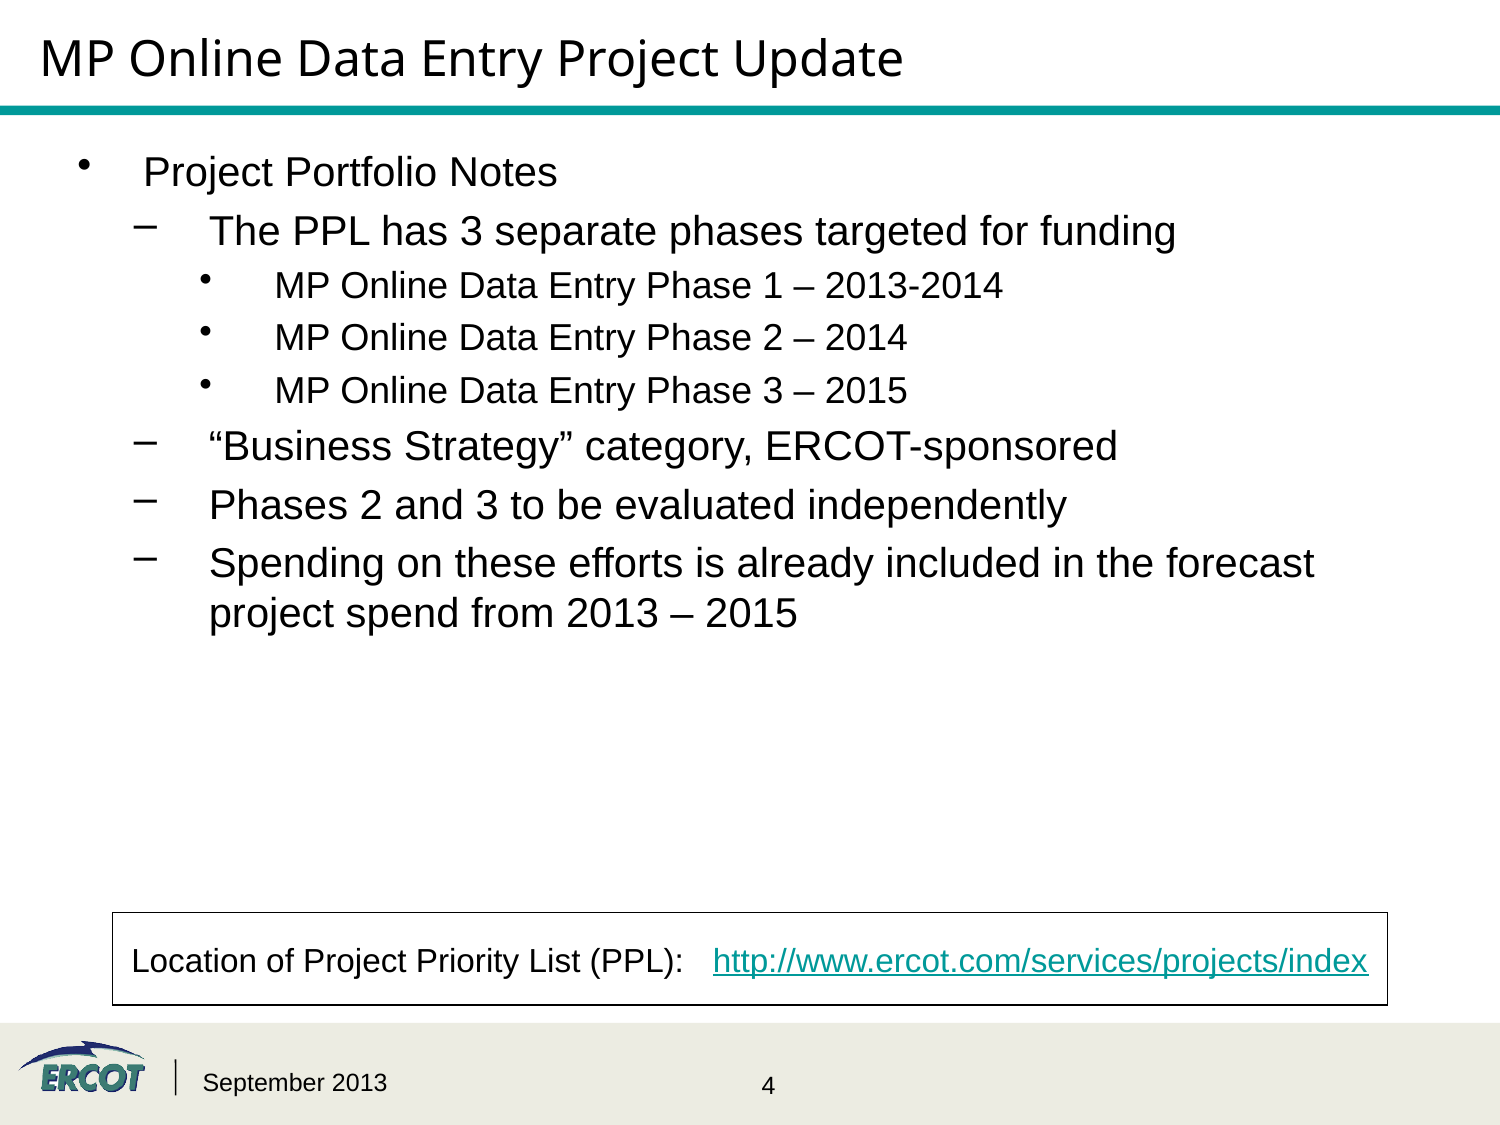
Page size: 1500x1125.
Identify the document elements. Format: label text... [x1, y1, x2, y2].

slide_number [187, 1059, 538, 1113]
list Project Portfolio Notes The PPL has 3 separate phases targeted for funding MP Online Data Entry Phase 1 – 2013-2014 MP Online Data Entry Phase 2 – 2014 MP Online Data Entry Phase 3 – 2015 “Business Strategy” category, ERCOT-sponsored Phases 2 and 3 to be evaluated independently Spending on these efforts is already included in the forecast project spend from 2013 – 2015 [62, 137, 1413, 863]
picture [10, 1031, 151, 1111]
text_box Location of Project Priority List (PPL): http://www.ercot.com/services/projects/index [112, 912, 1388, 1006]
title MP Online Data Entry Project Update [24, 0, 1201, 113]
